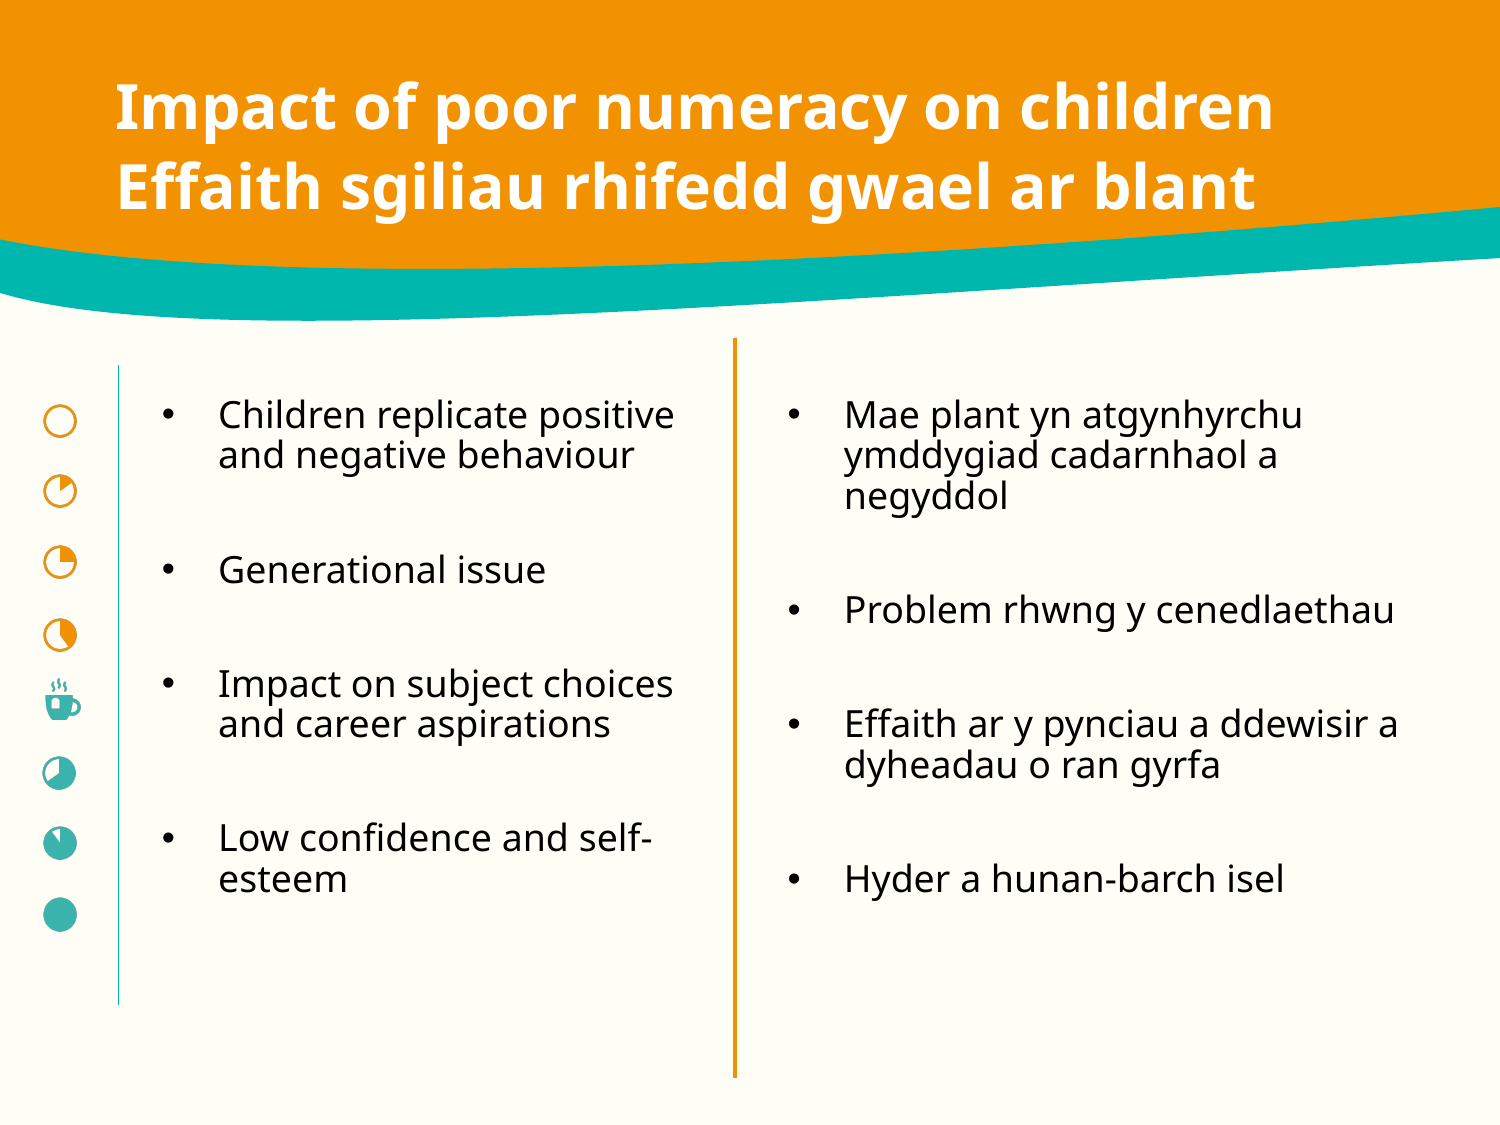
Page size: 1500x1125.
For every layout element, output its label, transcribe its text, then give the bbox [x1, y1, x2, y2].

picture [39, 541, 81, 583]
picture [39, 822, 81, 864]
picture [39, 614, 81, 656]
picture [39, 893, 81, 936]
picture [38, 752, 80, 794]
list Impact of poor numeracy on children Effaith sgiliau rhifedd gwael ar blant [100, 67, 1411, 258]
picture [39, 470, 81, 512]
list Children replicate positive and negative behaviour Generational issue Impact on subject choices and career aspirations Low confidence and self-esteem [147, 388, 707, 1037]
text_box Mae plant yn atgynhyrchu ymddygiad cadarnhaol a negyddol Problem rhwng y cenedlaethau Effaith ar y pynciau a ddewisir a dyheadau o ran gyrfa Hyder a hunan-barch isel [772, 388, 1423, 1037]
picture [36, 672, 90, 726]
picture [39, 400, 81, 442]
